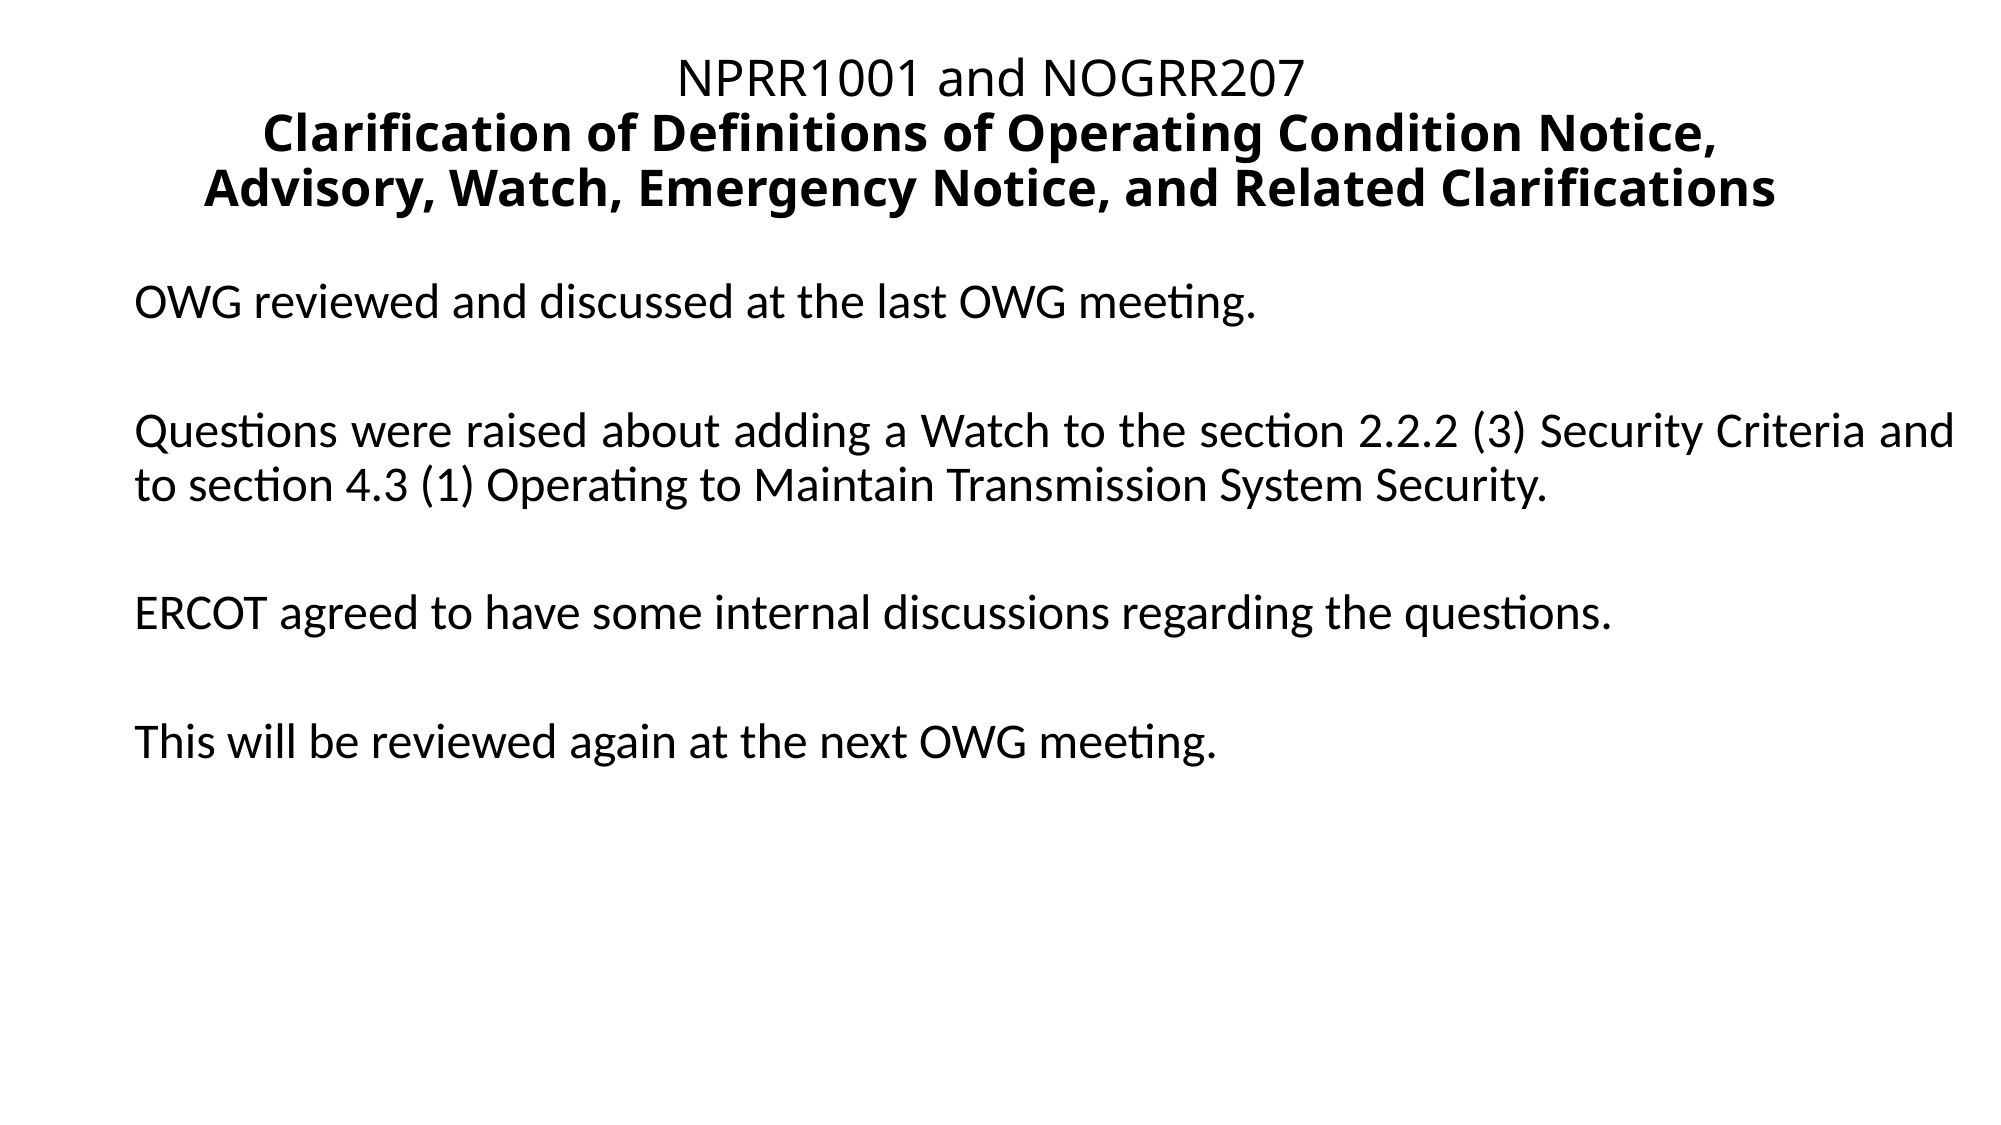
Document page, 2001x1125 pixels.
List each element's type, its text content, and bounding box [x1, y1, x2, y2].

title NPRR1001 and NOGRR207 Clarification of Definitions of Operating Condition Notice, Advisory, Watch, Emergency Notice, and Related Clarifications [129, 26, 1855, 244]
list OWG reviewed and discussed at the last OWG meeting. Questions were raised about adding a Watch to the section 2.2.2 (3) Security Criteria and to section 4.3 (1) Operating to Maintain Transmission System Security. ERCOT agreed to have some internal discussions regarding the questions. This will be reviewed again at the next OWG meeting. [44, 267, 1973, 1110]
